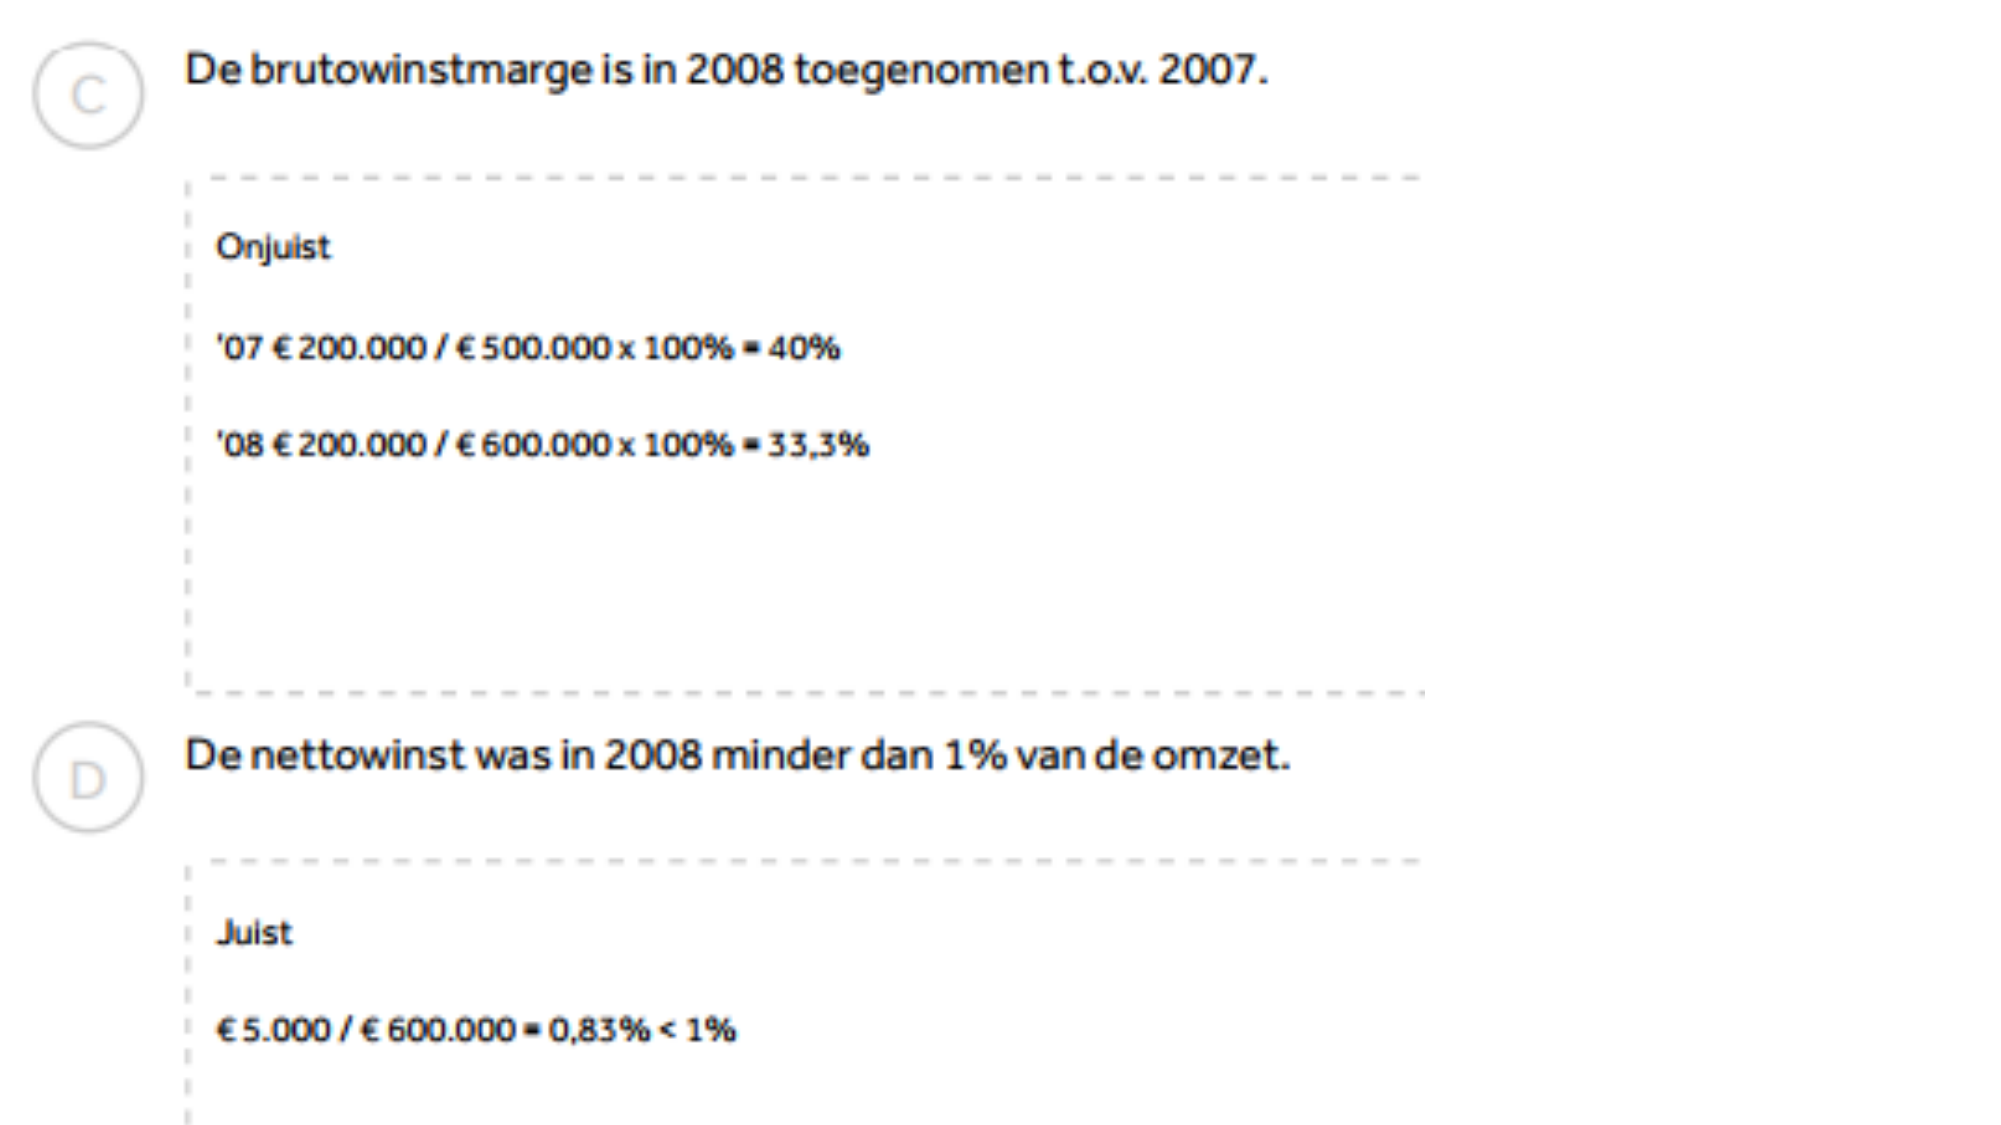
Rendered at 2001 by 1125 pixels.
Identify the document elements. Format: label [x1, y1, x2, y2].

picture [0, 0, 1425, 1125]
